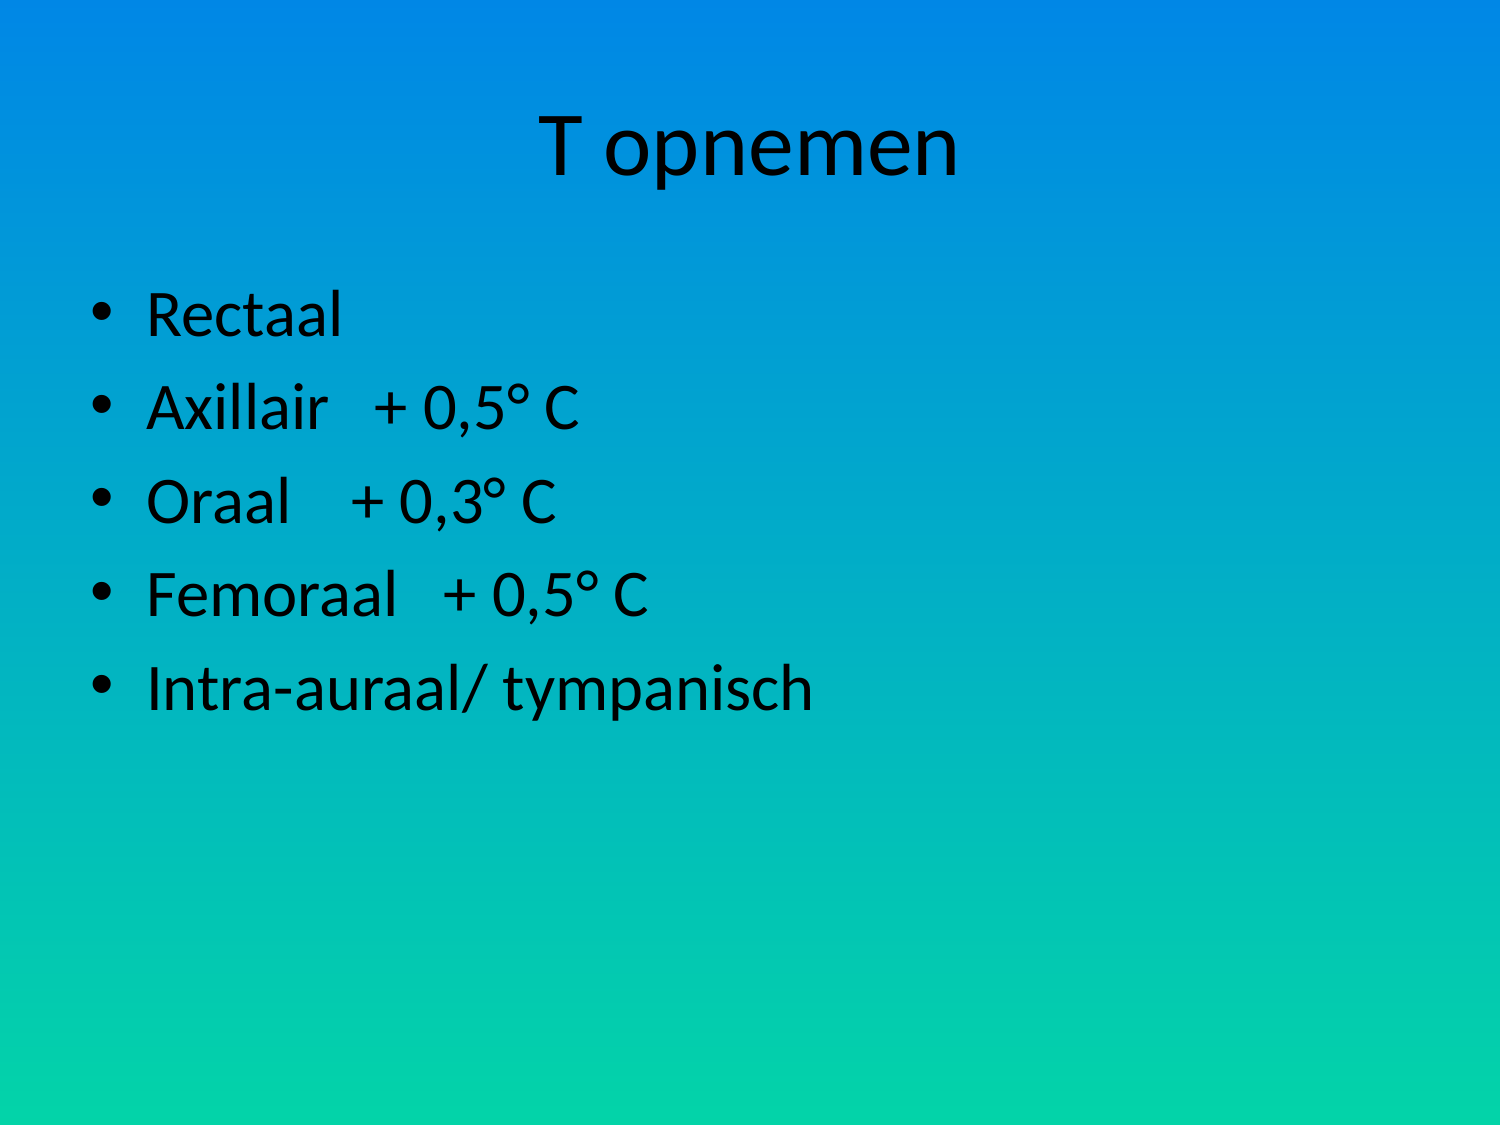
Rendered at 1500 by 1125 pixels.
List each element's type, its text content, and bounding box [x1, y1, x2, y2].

list Rectaal Axillair + 0,5° C Oraal + 0,3° C Femoraal + 0,5° C Intra-auraal/ tympanisch [75, 262, 1425, 1005]
title T opnemen [75, 45, 1425, 233]
